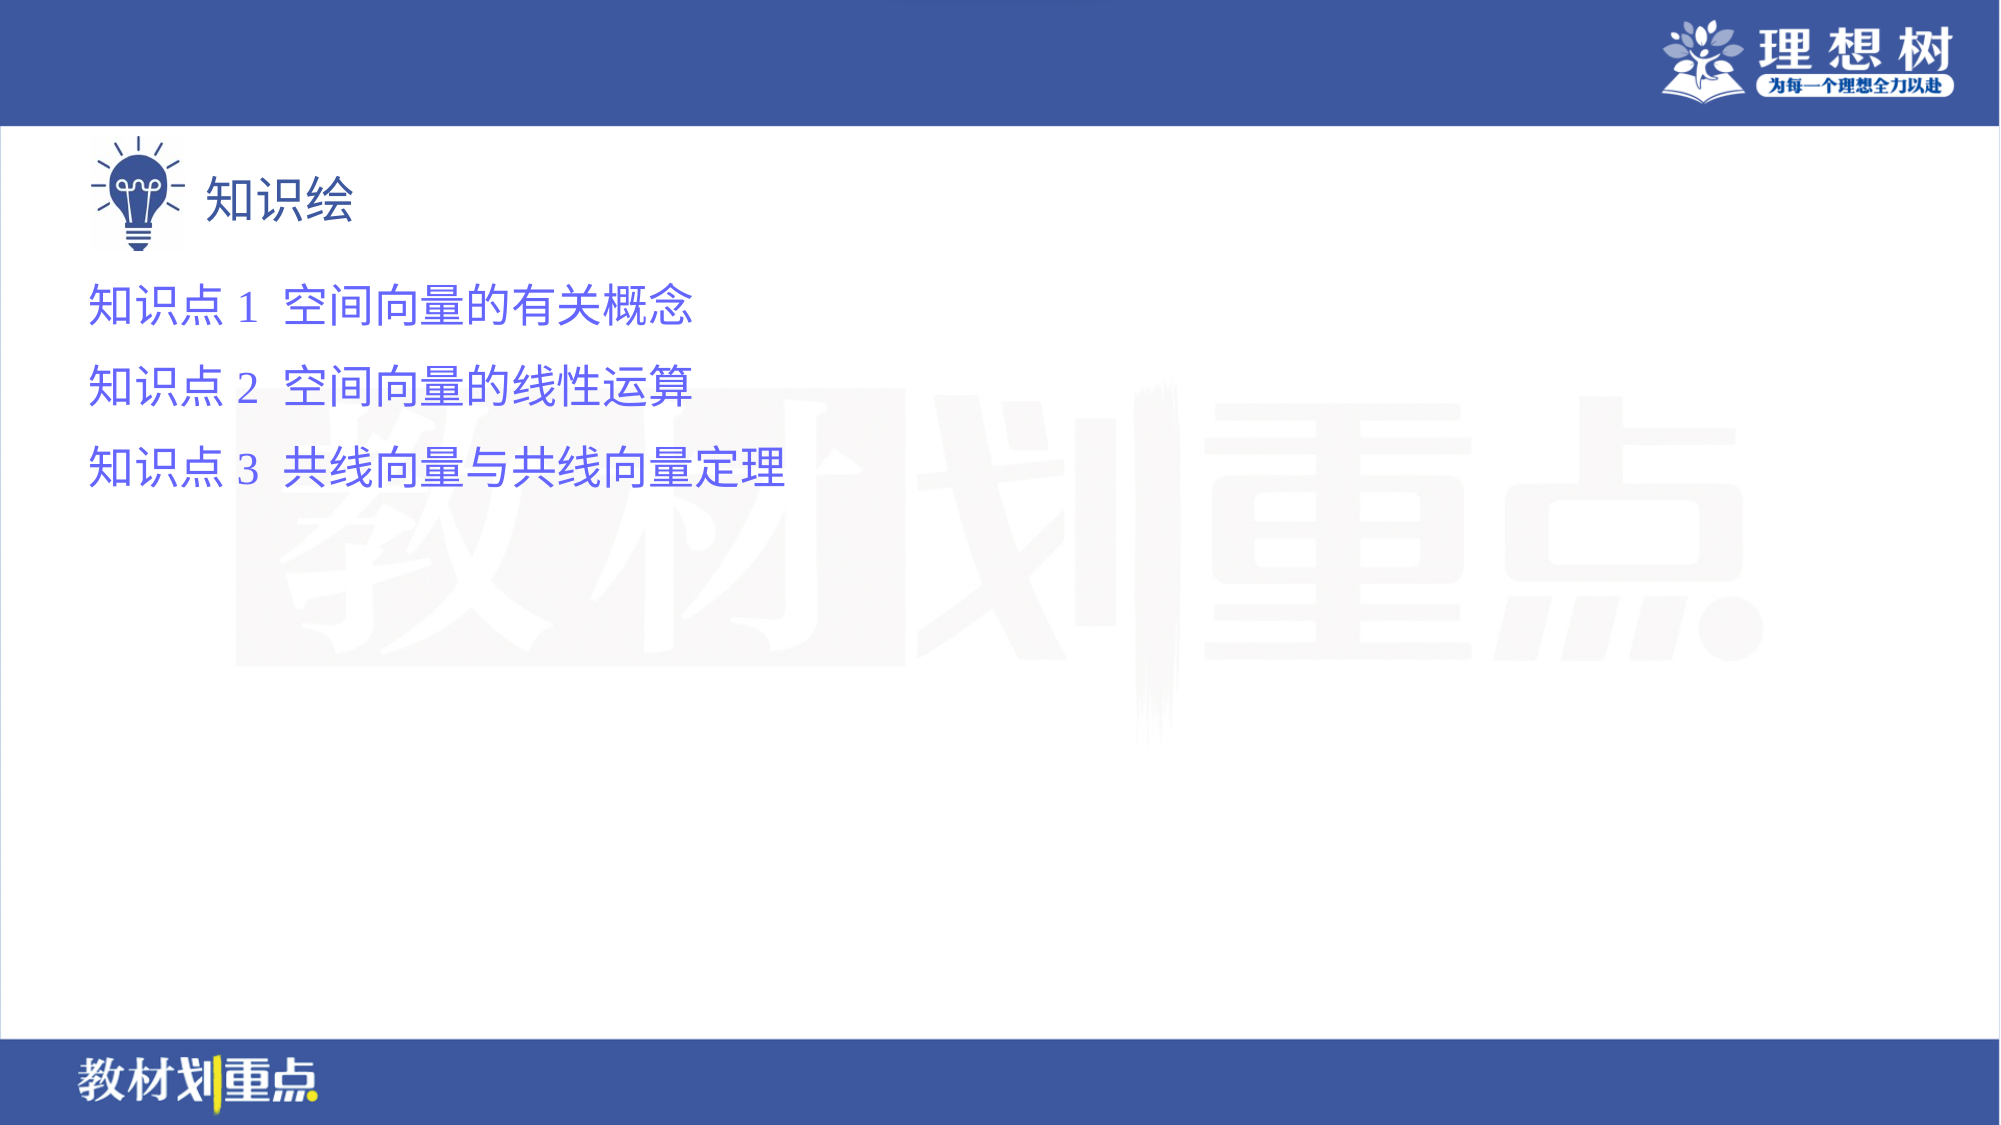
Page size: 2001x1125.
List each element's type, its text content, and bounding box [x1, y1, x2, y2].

text_box 知识点1 空间向量的有关概念 [88, 250, 1911, 331]
text_box 知识绘 [205, 155, 501, 242]
text_box 知识点3 共线向量与共线向量定理 [88, 412, 1911, 552]
picture [0, 0, 2000, 1125]
text_box 知识点2 空间向量的线性运算 [88, 331, 1911, 412]
